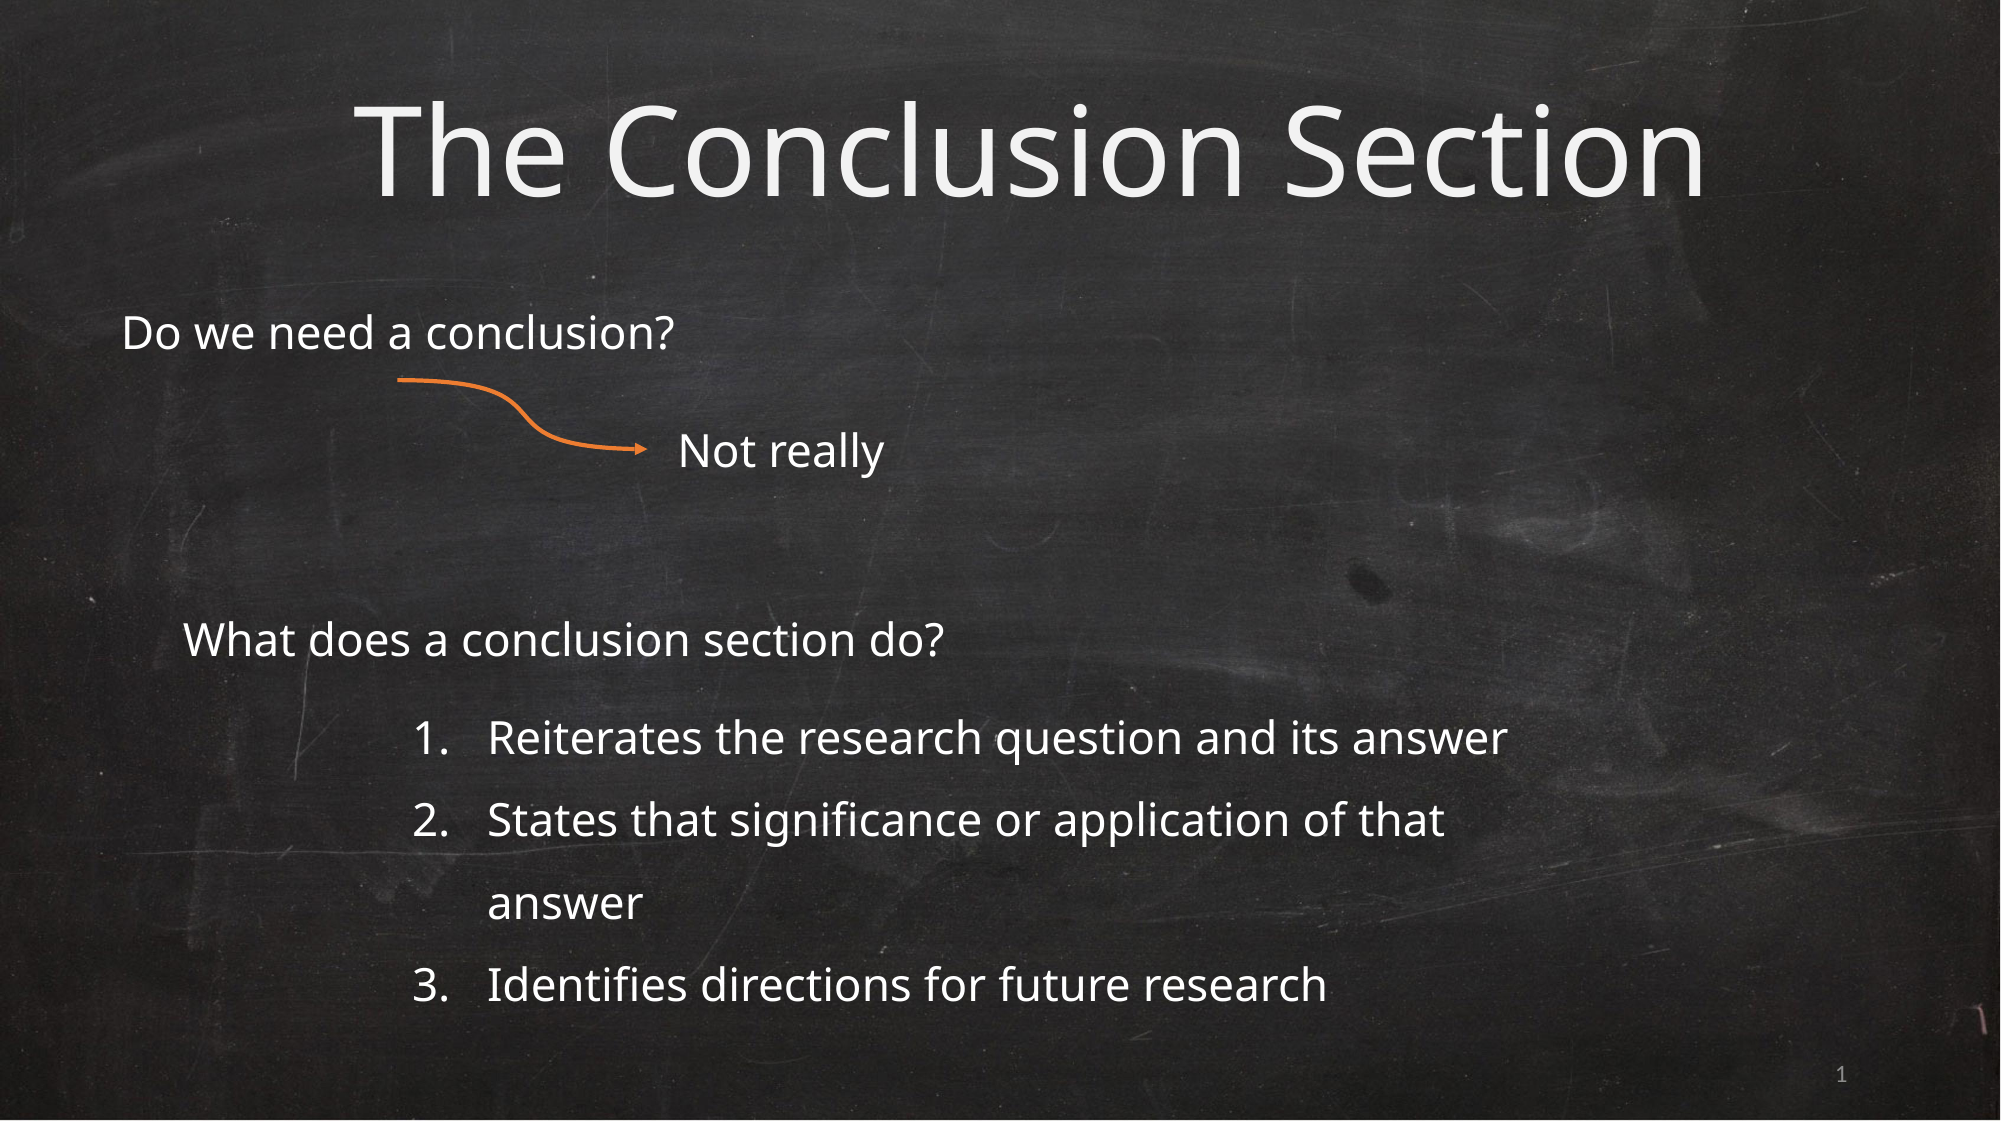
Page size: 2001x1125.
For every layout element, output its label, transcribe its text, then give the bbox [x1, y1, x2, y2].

text_box Not really [662, 413, 900, 484]
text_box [397, 380, 648, 450]
title The Conclusion Section [231, 63, 1834, 232]
slide_number 1 [1412, 1042, 1863, 1103]
text_box Reiterates the research question and its answer States that significance or application of that answer Identifies directions for future research [397, 673, 1614, 1019]
text_box What does a conclusion section do? [168, 576, 1056, 674]
picture [0, 0, 2001, 1125]
text_box Do we need a conclusion? [106, 296, 690, 367]
